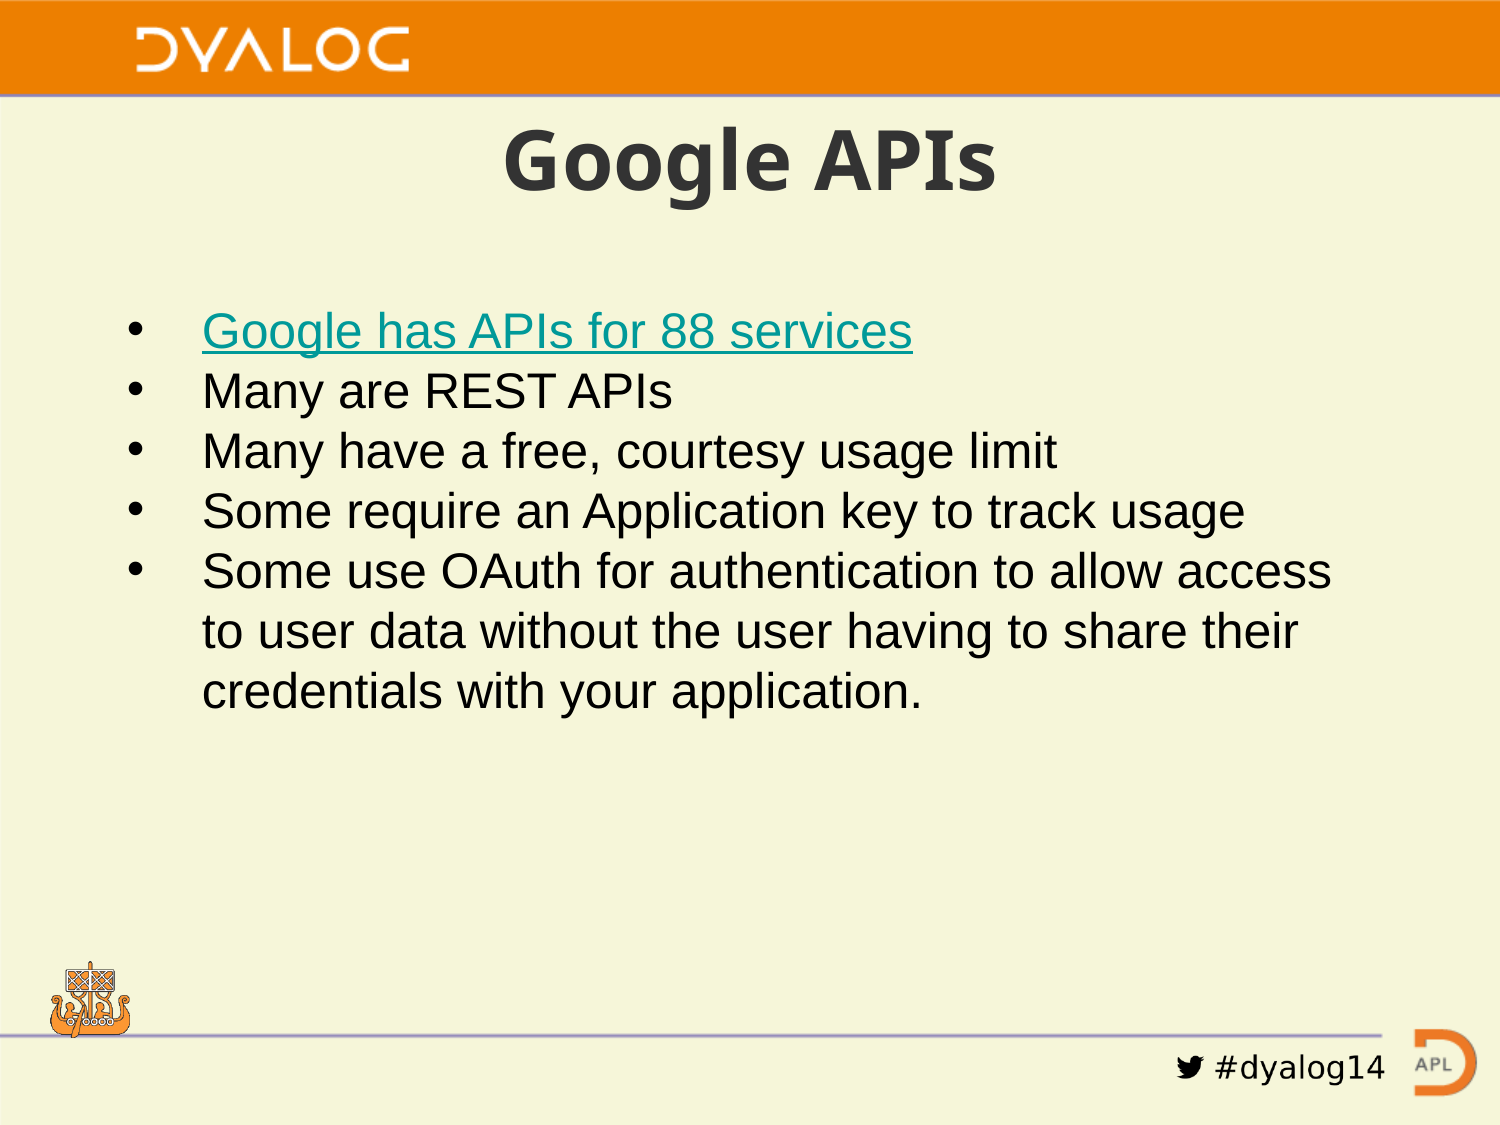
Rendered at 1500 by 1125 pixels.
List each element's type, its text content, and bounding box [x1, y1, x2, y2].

title Google APIs [112, 99, 1388, 268]
subtitle Google has APIs for 88 services Many are REST APIs Many have a free, courtesy usage limit Some require an Application key to track usage Some use OAuth for authentication to allow access to user data without the user having to share their credentials with your application. [112, 291, 1388, 1000]
picture [0, 0, 1500, 1125]
